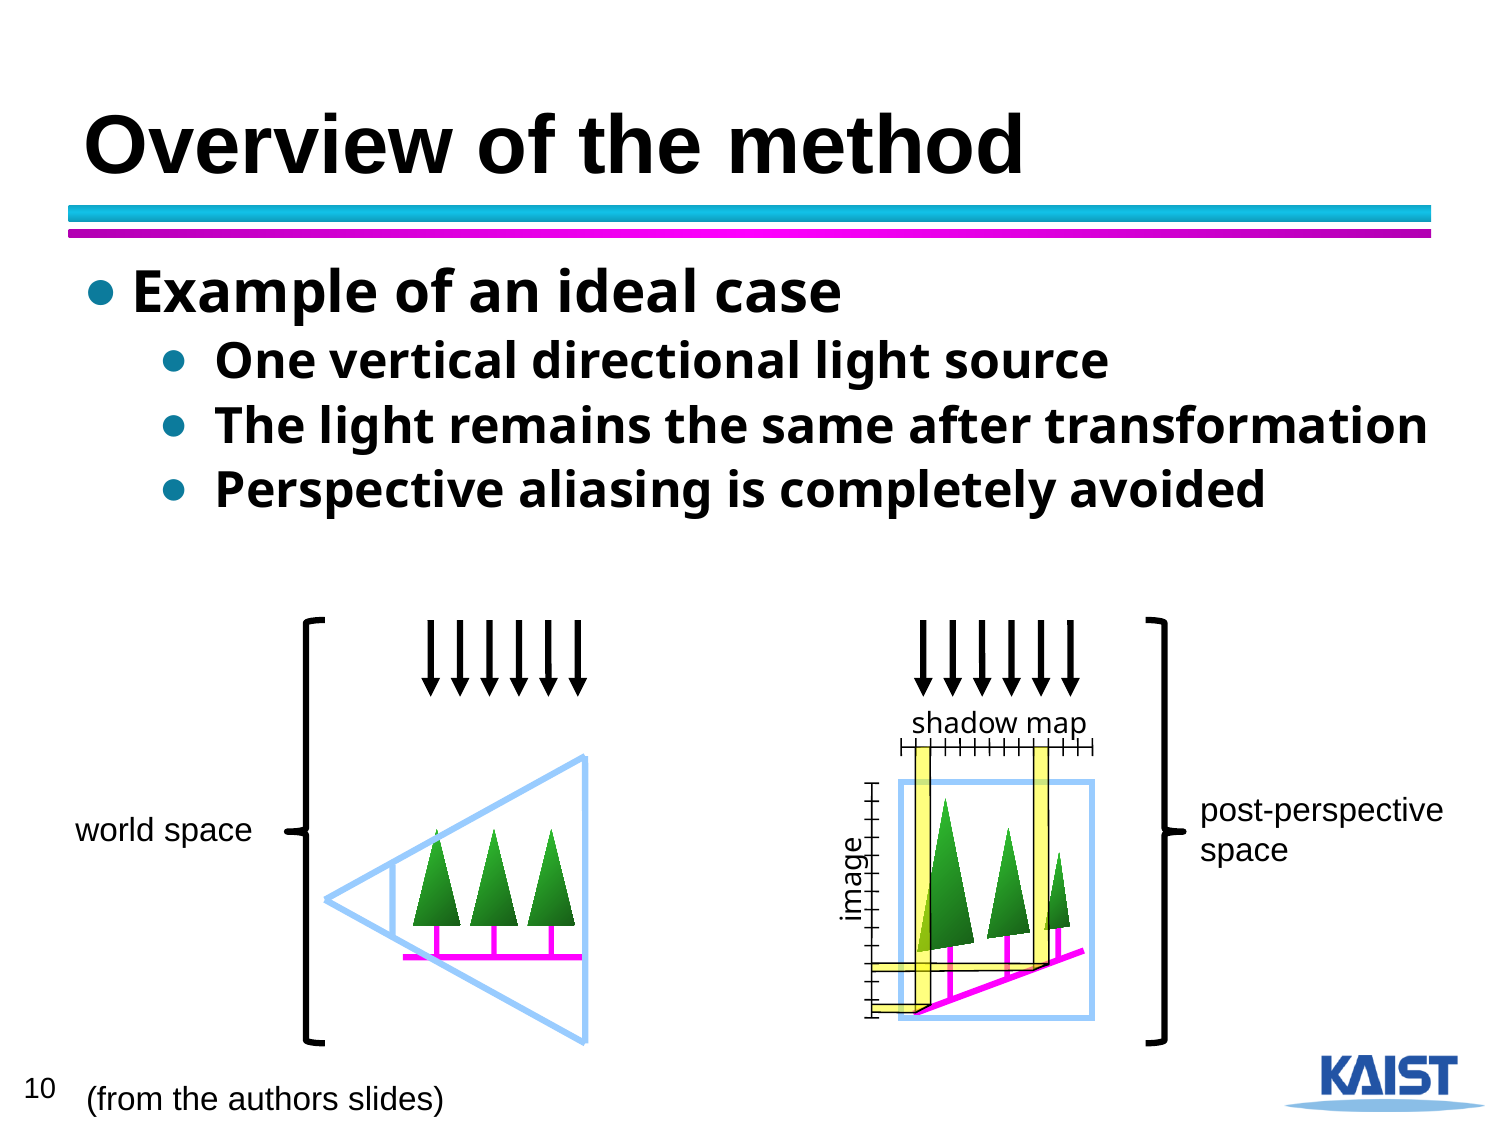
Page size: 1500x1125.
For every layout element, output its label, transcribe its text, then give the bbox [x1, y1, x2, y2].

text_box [824, 619, 1102, 1044]
list Example of an ideal case One vertical directional light source The light remains the same after transformation Perspective aliasing is completely avoided [68, 259, 1471, 1093]
text_box world space [60, 800, 269, 856]
text_box [287, 619, 323, 1044]
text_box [324, 619, 586, 1044]
picture [1284, 1055, 1485, 1112]
text_box (from the authors slides) [71, 1069, 460, 1125]
text_box post-perspective space [1185, 780, 1469, 876]
title Overview of the method [68, 48, 1428, 199]
text_box [1145, 619, 1184, 1044]
